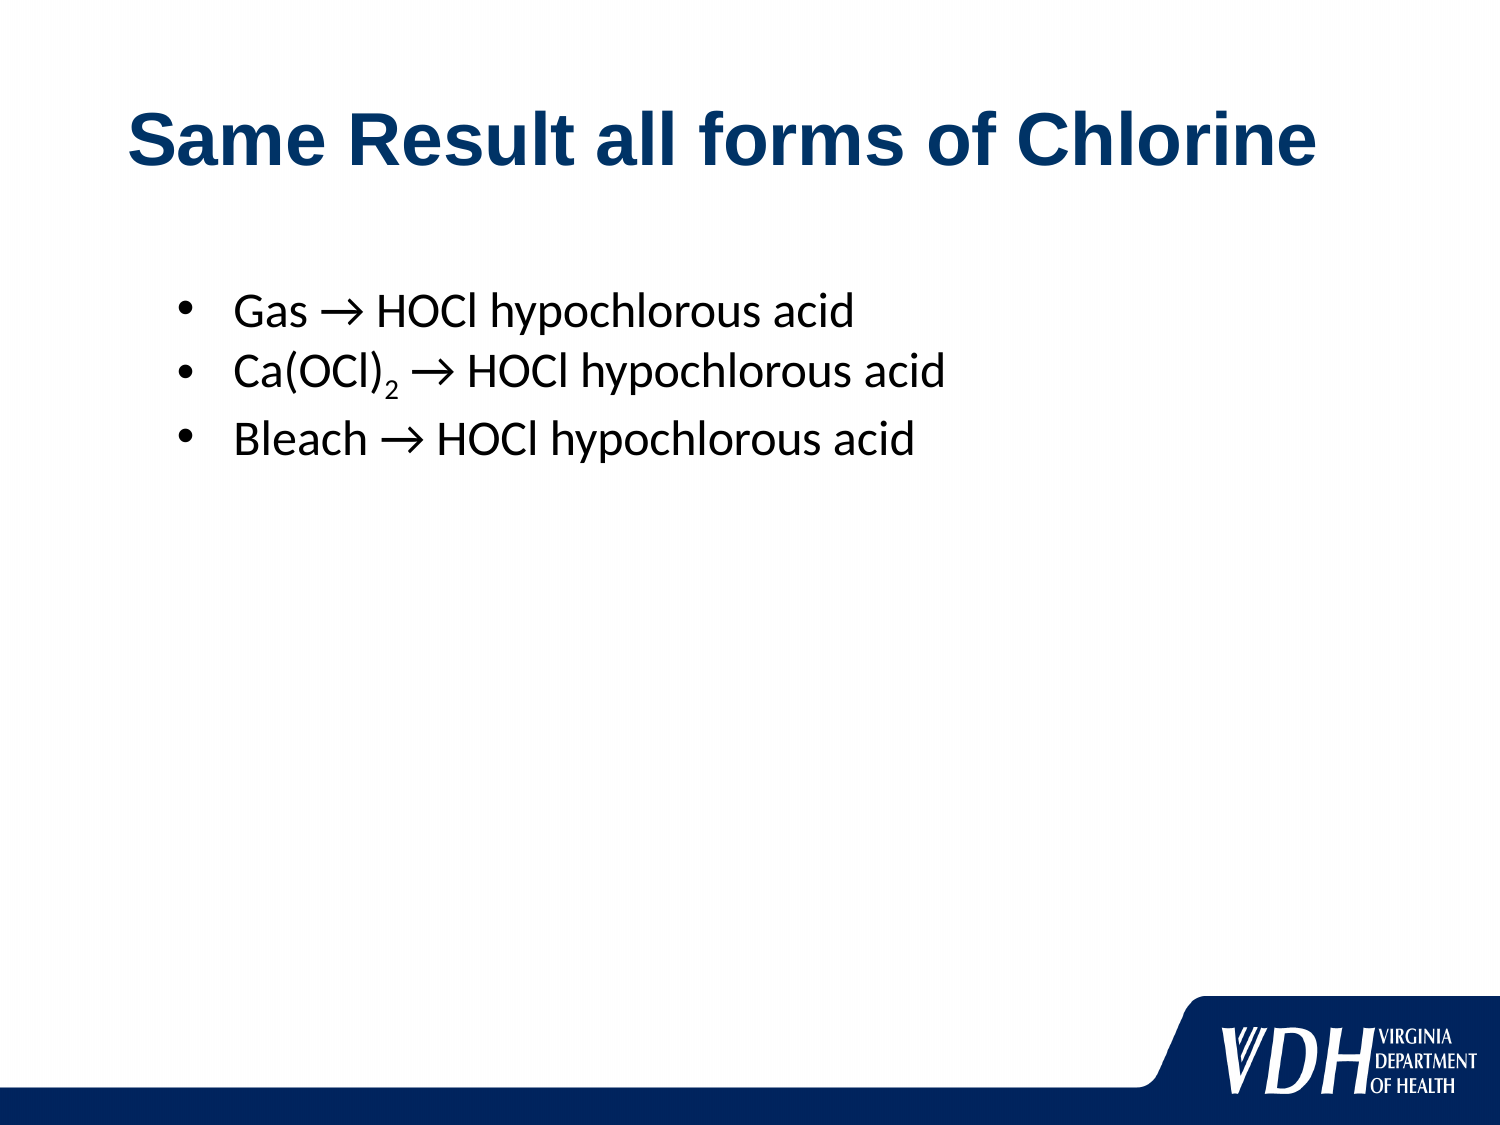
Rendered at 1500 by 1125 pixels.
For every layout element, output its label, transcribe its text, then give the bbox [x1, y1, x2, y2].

title Same Result all forms of Chlorine [125, 39, 1350, 230]
picture [0, 0, 1500, 1125]
text_box Gas → HOCl hypochlorous acid Ca(OCl)2 → HOCl hypochlorous acid Bleach → HOCl hypochlorous acid [174, 275, 1200, 466]
